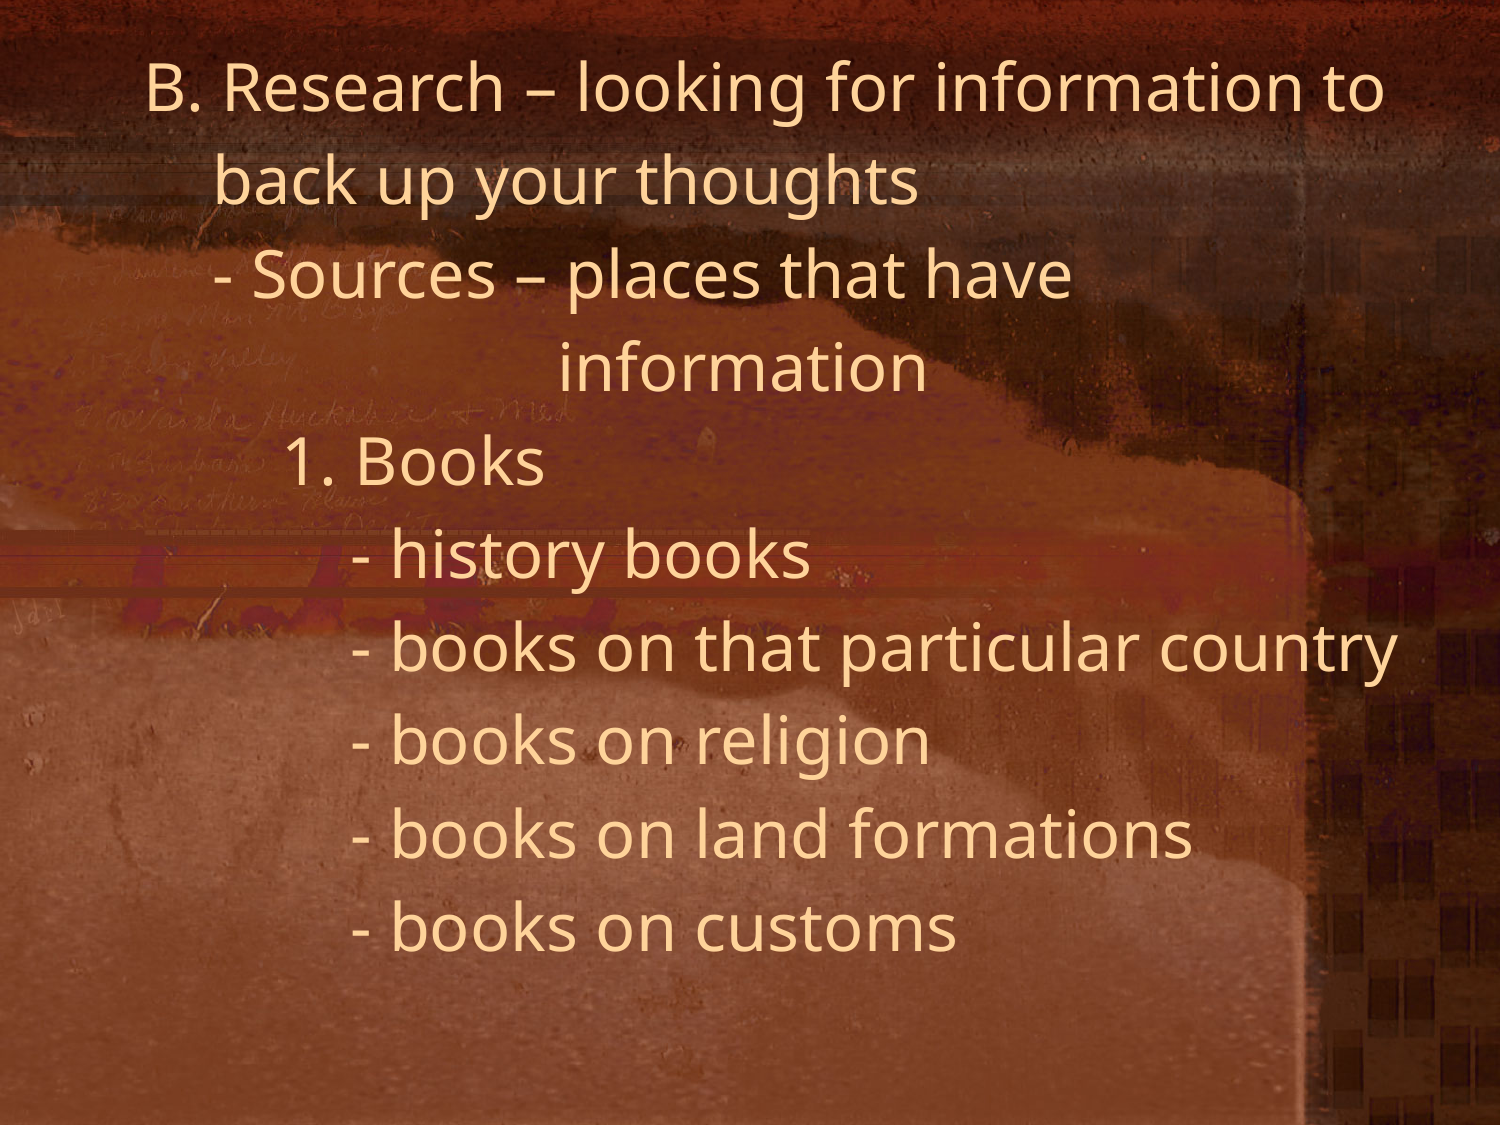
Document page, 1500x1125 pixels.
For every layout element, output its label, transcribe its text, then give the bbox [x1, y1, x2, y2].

list B. Research – looking for information to back up your thoughts - Sources – places that have information 1. Books - history books - books on that particular country - books on religion - books on land formations - books on customs [24, 37, 1476, 1125]
picture [0, 0, 1500, 1125]
